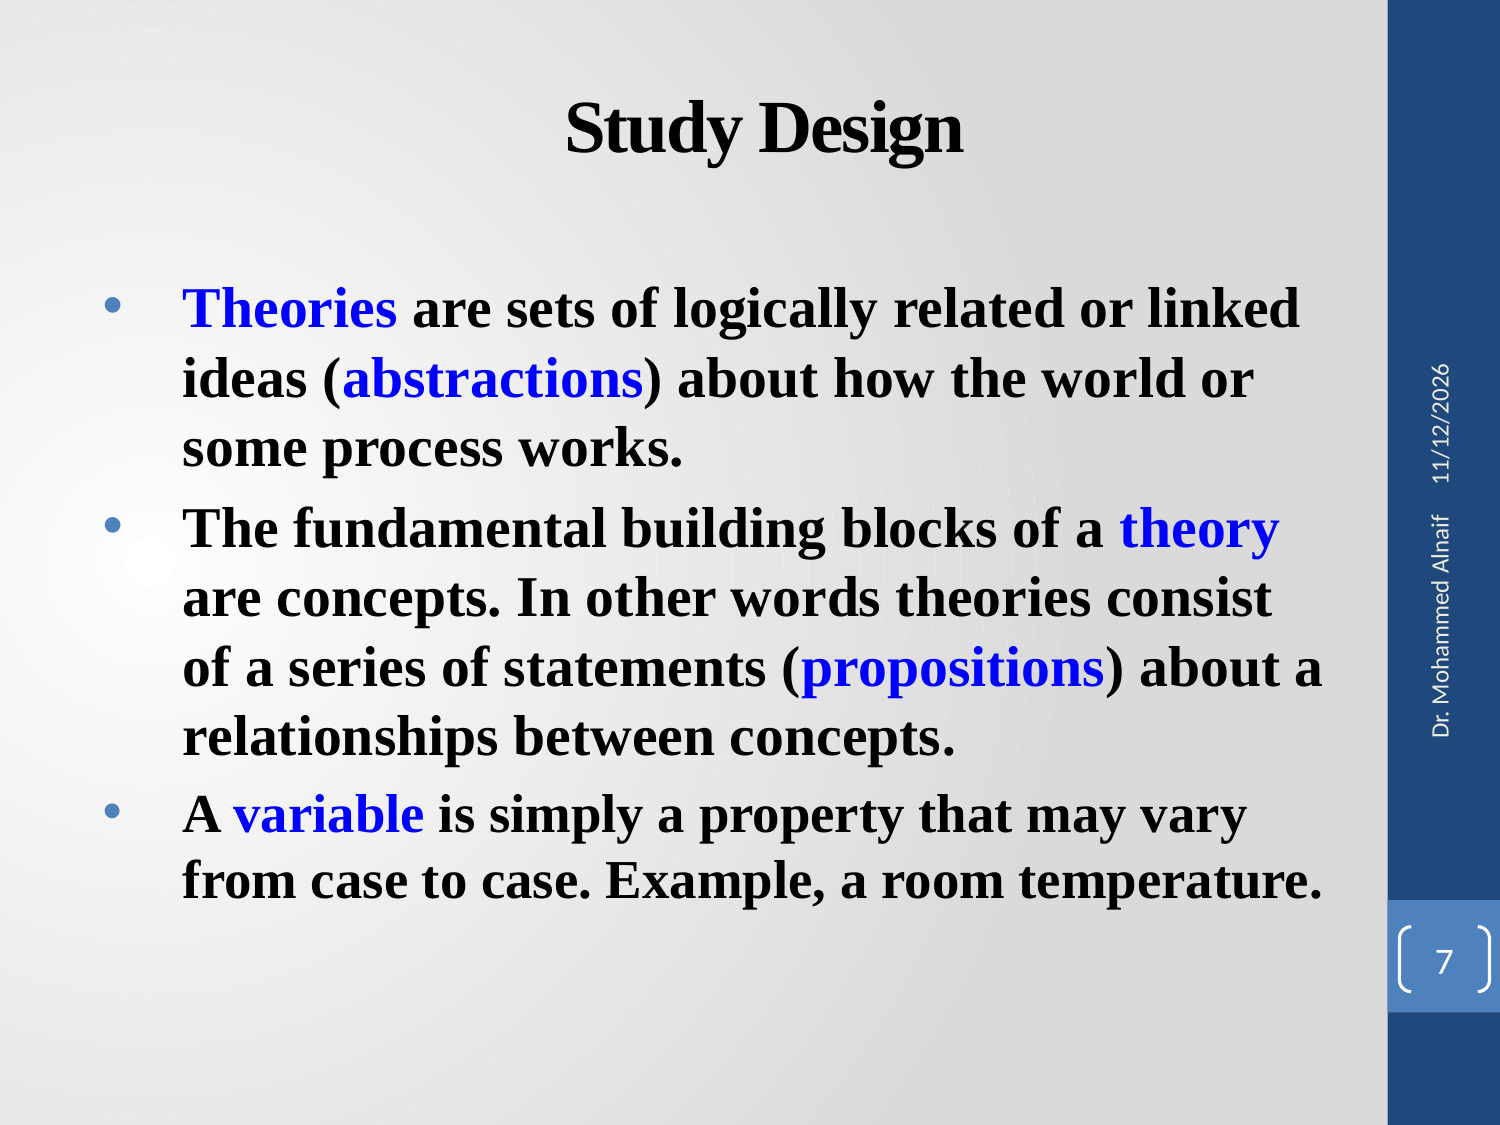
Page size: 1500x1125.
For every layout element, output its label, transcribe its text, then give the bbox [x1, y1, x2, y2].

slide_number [1408, 100, 1469, 500]
slide_number 7 [1397, 925, 1492, 994]
subtitle Theories are sets of logically related or linked ideas (abstractions) about how the world or some process works. The fundamental building blocks of a theory are concepts. In other words theories consist of a series of statements (propositions) about a relationships between concepts. A variable is simply a property that may vary from case to case. Example, a room temperature. [87, 262, 1346, 1013]
footer Dr. Mohammed Alnaif [1408, 500, 1469, 889]
title Study Design [112, 66, 1388, 175]
